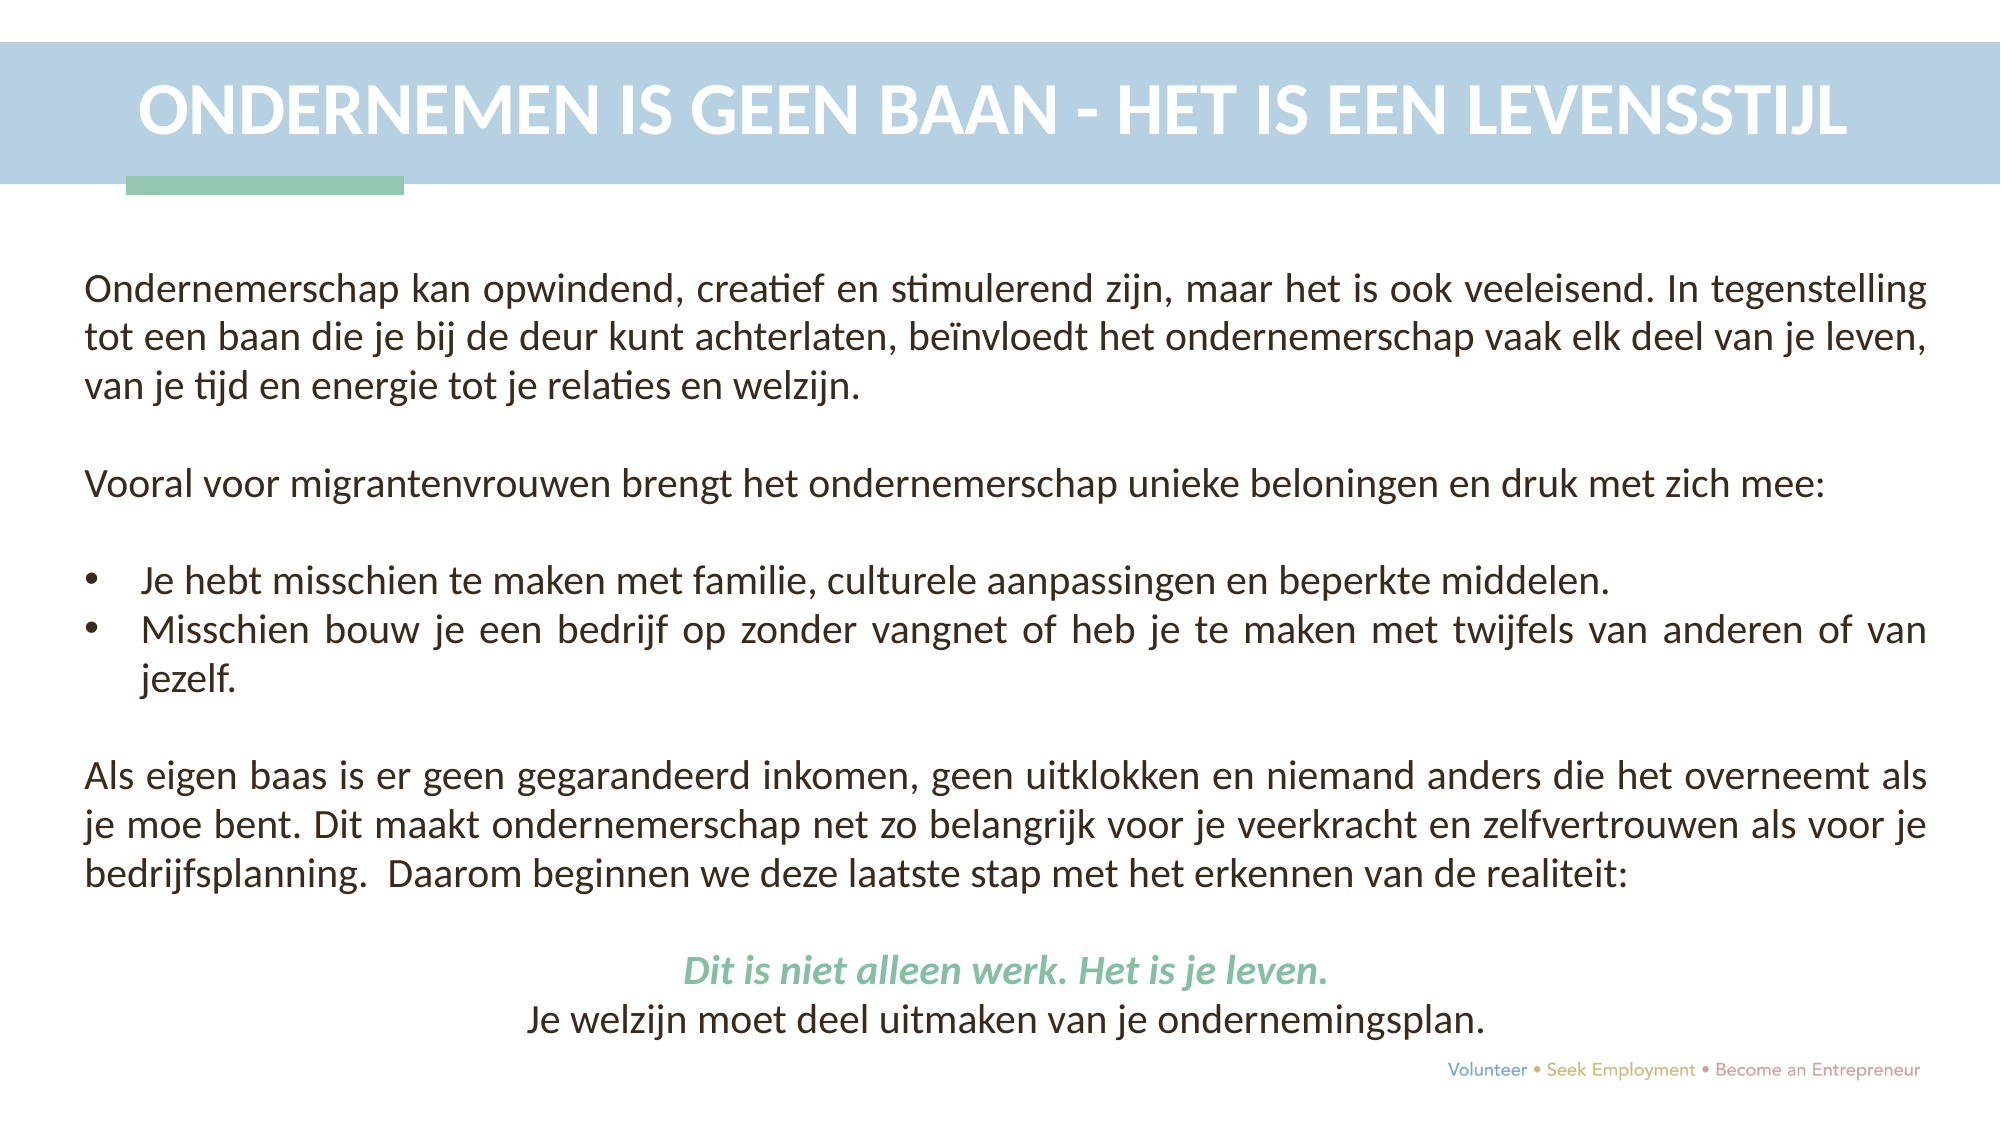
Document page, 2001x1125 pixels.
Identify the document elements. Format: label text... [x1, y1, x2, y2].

list ONDERNEMEN IS GEEN BAAN - HET IS EEN LEVENSSTIJL [123, 51, 1913, 170]
list Ondernemerschap kan opwindend, creatief en stimulerend zijn, maar het is ook veeleisend. In tegenstelling tot een baan die je bij de deur kunt achterlaten, beïnvloedt het ondernemerschap vaak elk deel van je leven, van je tijd en energie tot je relaties en welzijn. Vooral voor migrantenvrouwen brengt het ondernemerschap unieke beloningen en druk met zich mee: Je hebt misschien te maken met familie, culturele aanpassingen en beperkte middelen. Misschien bouw je een bedrijf op zonder vangnet of heb je te maken met twijfels van anderen of van jezelf. Als eigen baas is er geen gegarandeerd inkomen, geen uitklokken en niemand anders die het overneemt als je moe bent. Dit maakt ondernemerschap net zo belangrijk voor je veerkracht en zelfvertrouwen als voor je bedrijfsplanning. Daarom beginnen we deze laatste stap met het erkennen van de realiteit: Dit is niet alleen werk. Het is je leven. Je welzijn moet deel uitmaken van je ondernemingsplan. [69, 254, 1944, 968]
picture [1418, 1046, 1971, 1103]
